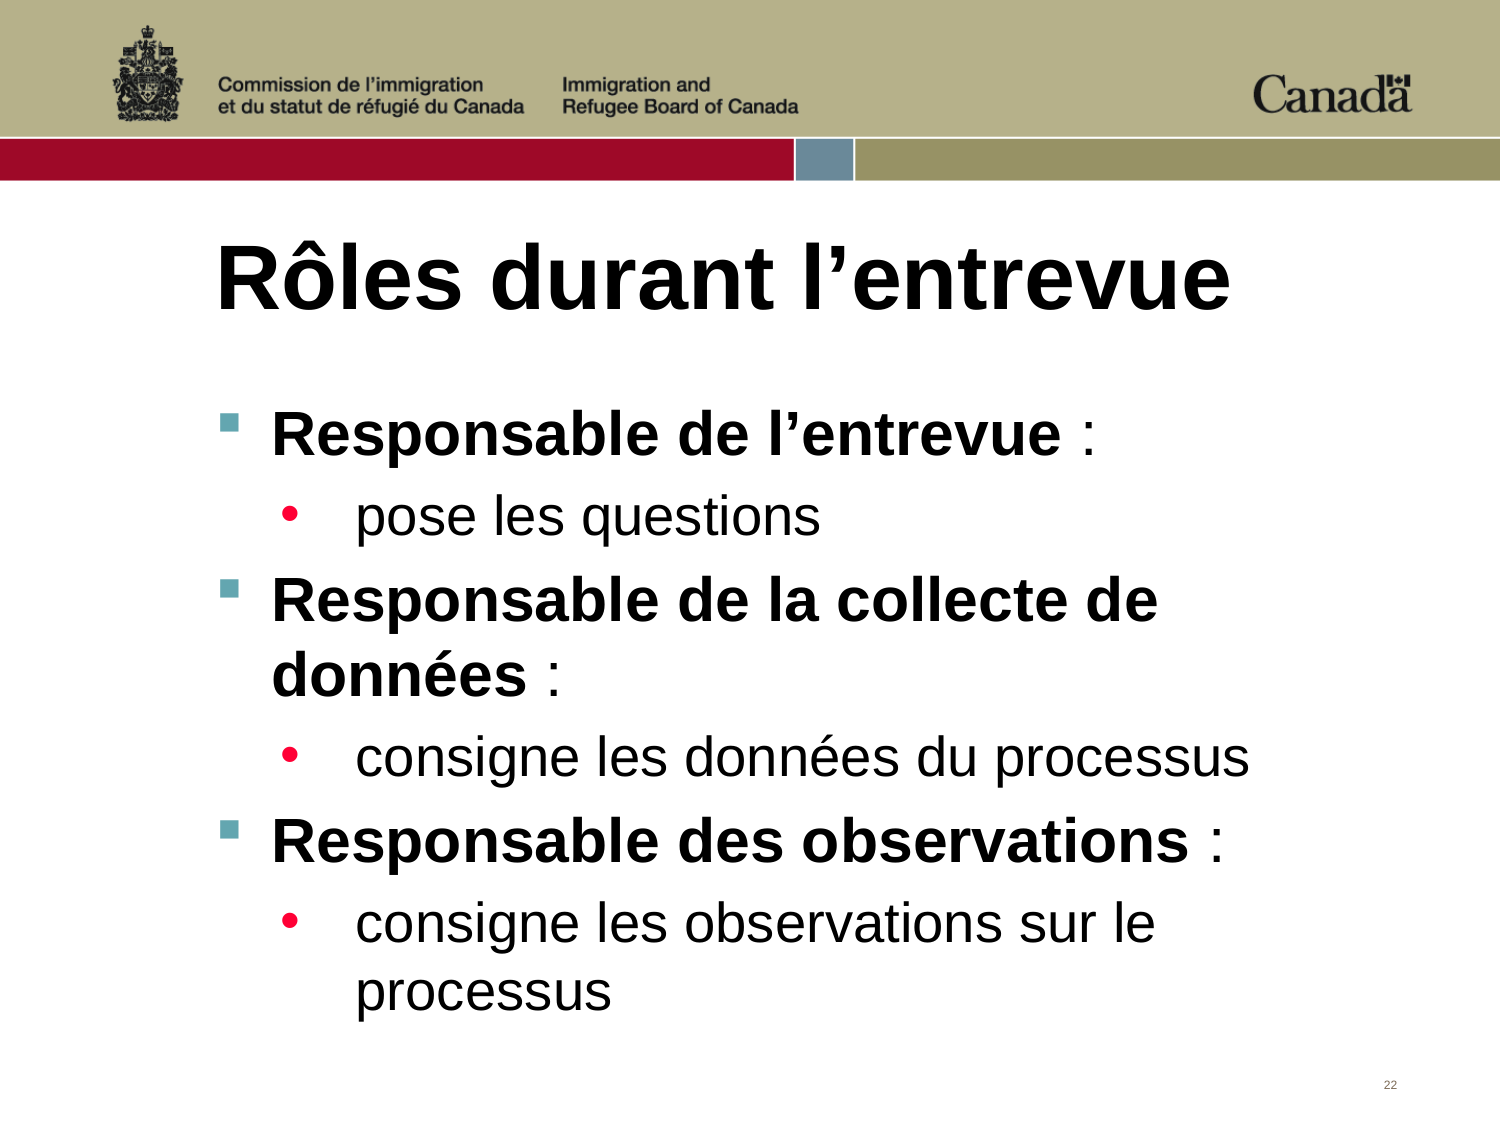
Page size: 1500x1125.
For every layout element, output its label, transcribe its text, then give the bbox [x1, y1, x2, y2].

slide_number 22 [1100, 1025, 1413, 1100]
title Rôles durant l’entrevue [200, 237, 1413, 385]
list Responsable de l’entrevue : pose les questions Responsable de la collecte de données : consigne les données du processus Responsable des observations : consigne les observations sur le processus [200, 385, 1413, 923]
picture [0, 0, 1500, 1125]
